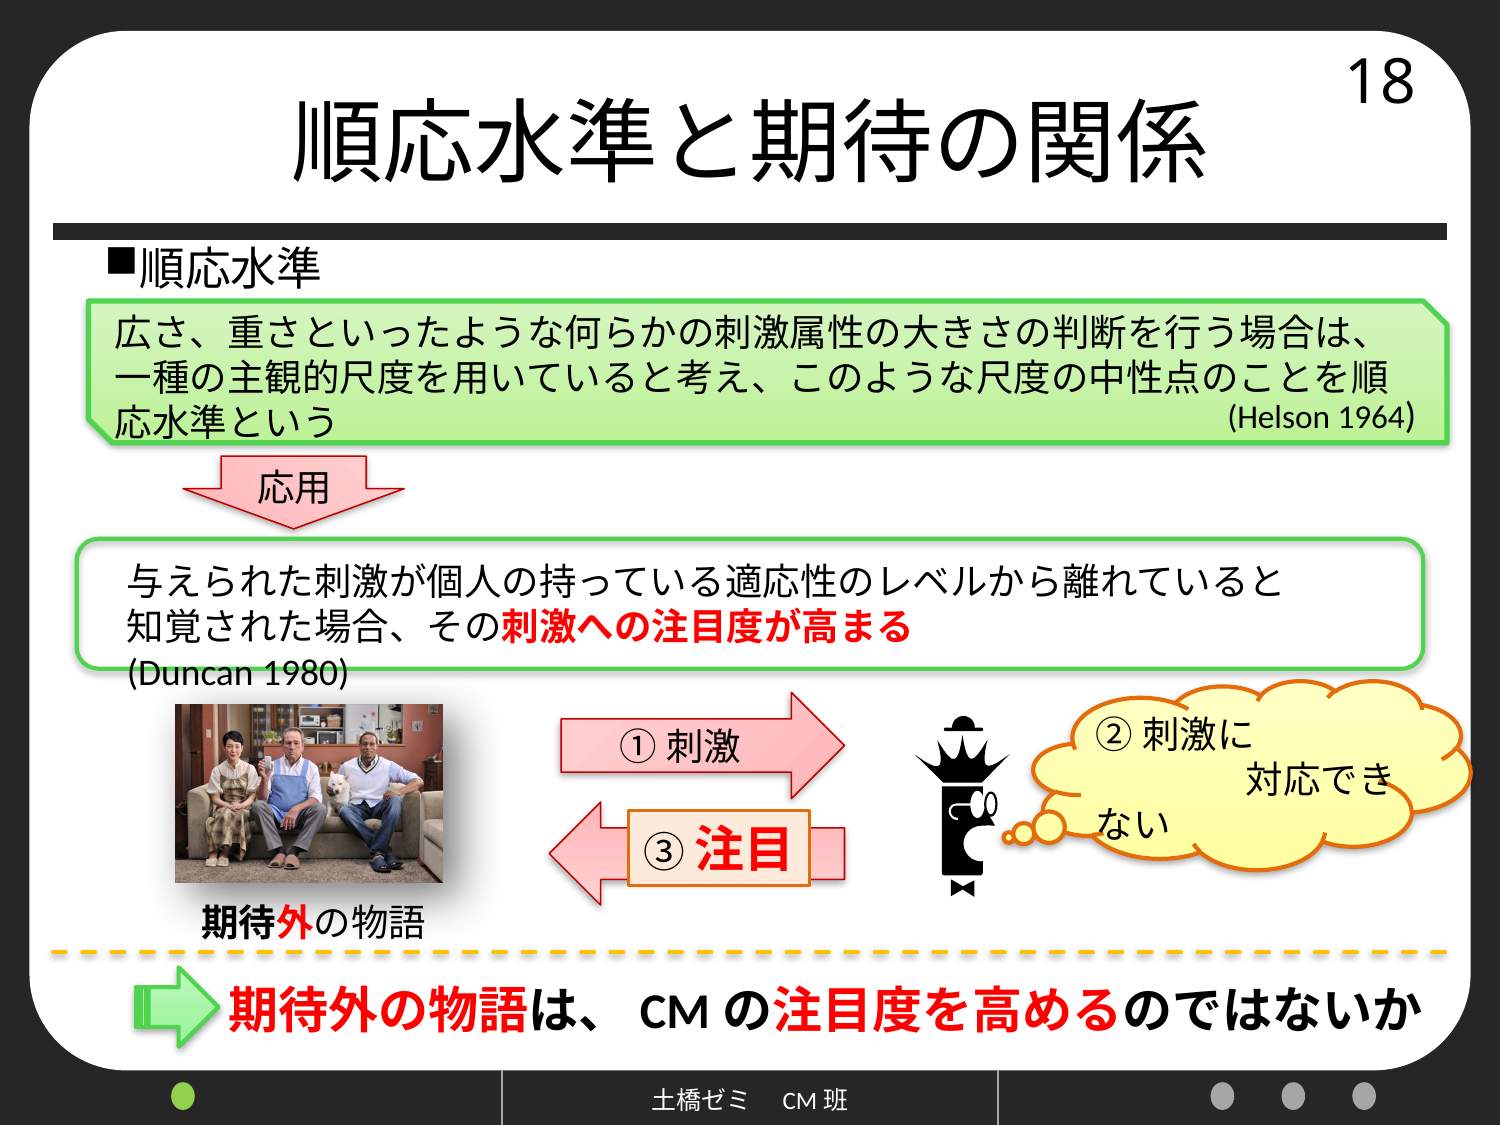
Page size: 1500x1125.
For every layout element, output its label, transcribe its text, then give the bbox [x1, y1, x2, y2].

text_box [88, 231, 1448, 445]
text_box [140, 966, 213, 1048]
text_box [560, 692, 845, 799]
slide_number 18 [1080, 53, 1431, 114]
title 順応水準と期待の関係 [75, 45, 1425, 233]
footer 土橋ゼミ CM班 [512, 1069, 988, 1125]
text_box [76, 538, 1424, 669]
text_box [1033, 680, 1471, 870]
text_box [548, 801, 845, 906]
text_box 期待外の物語は、CMの注目度を高めるのではないか [213, 971, 1437, 1046]
text_box [135, 986, 139, 1028]
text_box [182, 455, 405, 530]
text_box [174, 703, 444, 953]
picture [915, 715, 1010, 898]
